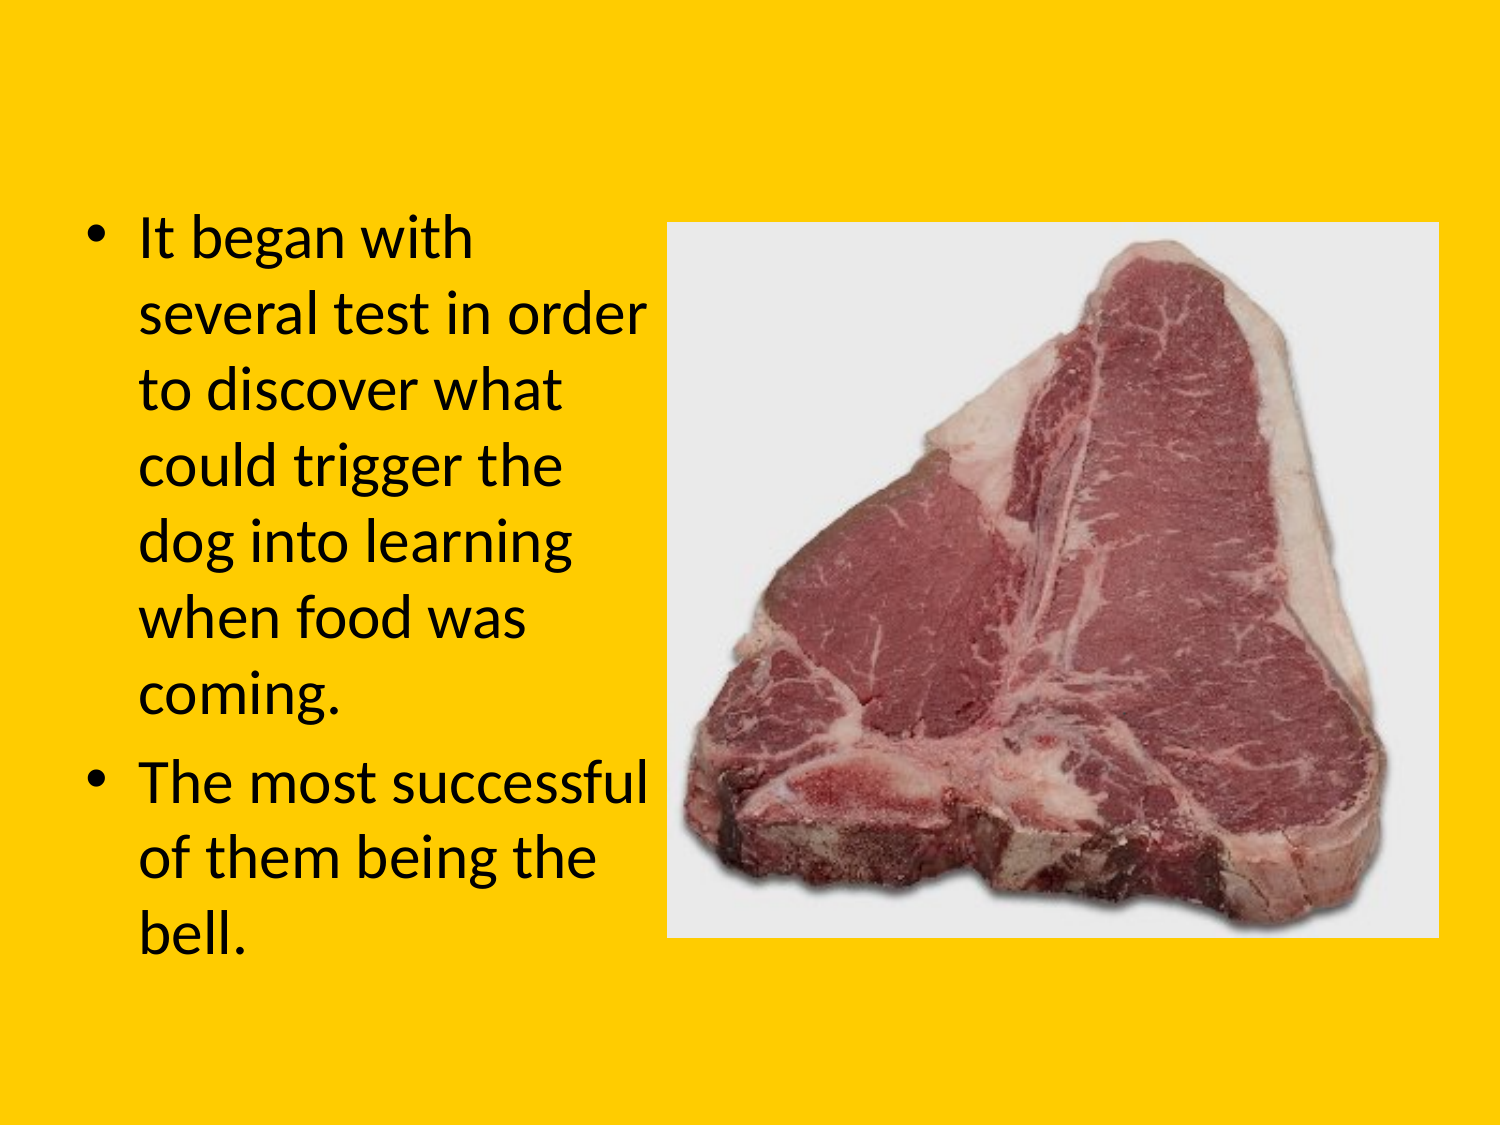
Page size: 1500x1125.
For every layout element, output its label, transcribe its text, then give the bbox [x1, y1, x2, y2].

list It began with several test in order to discover what could trigger the dog into learning when food was coming. The most successful of them being the bell. [70, 187, 675, 982]
picture [667, 222, 1439, 938]
